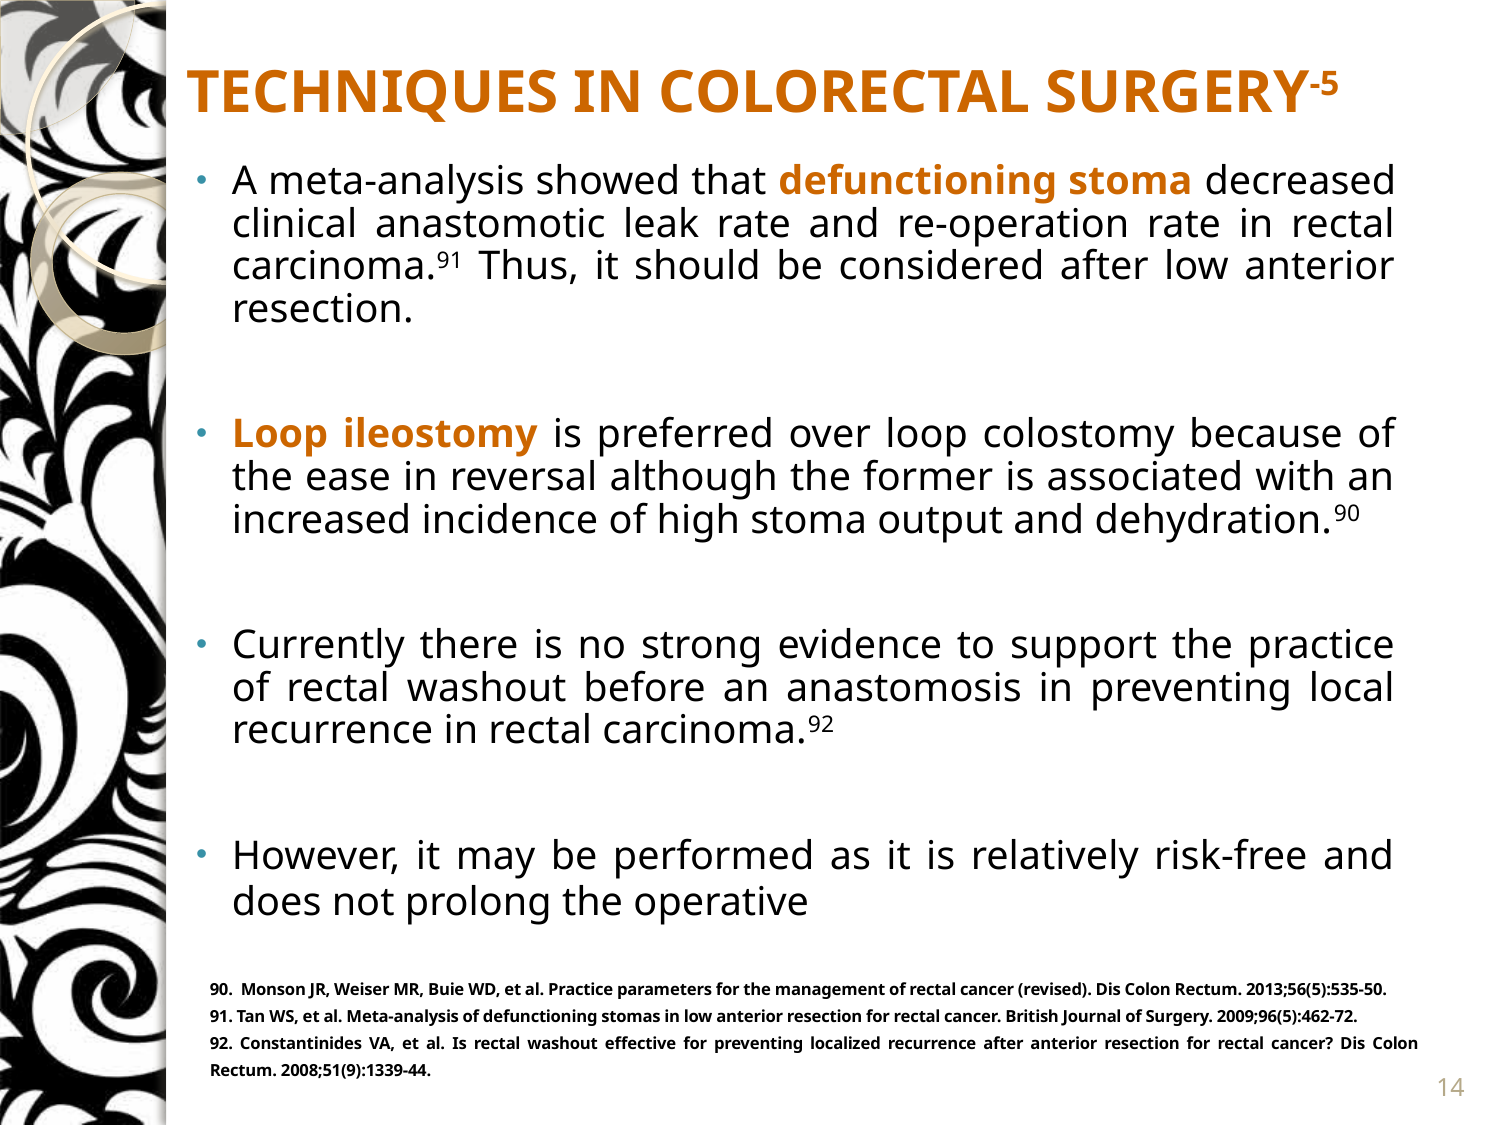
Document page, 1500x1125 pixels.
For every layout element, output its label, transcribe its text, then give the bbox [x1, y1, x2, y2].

picture [136, 0, 164, 4]
list A meta-analysis showed that defunctioning stoma decreased clinical anastomotic leak rate and re-operation rate in rectal carcinoma.91 Thus, it should be considered after low anterior resection. Loop ileostomy is preferred over loop colostomy because of the ease in reversal although the former is associated with an increased incidence of high stoma output and dehydration.90 Currently there is no strong evidence to support the practice of rectal washout before an anastomosis in preventing local recurrence in rectal carcinoma.92 However, it may be performed as it is relatively risk-free and does not prolong the operative time. [181, 153, 1412, 941]
title TECHNIQUES IN COLORECTAL SURGERY-5 [171, 0, 1402, 183]
slide_number 14 [1413, 1034, 1488, 1113]
picture [62, 195, 160, 280]
picture [32, 13, 160, 207]
picture [0, 134, 166, 1125]
picture [53, 241, 160, 332]
text_box 90. Monson JR, Weiser MR, Buie WD, et al. Practice parameters for the management of rectal cancer (revised). Dis Colon Rectum. 2013;56(5):535-50. 91. Tan WS, et al. Meta-analysis of defunctioning stomas in low anterior resection for rectal cancer. British Journal of Surgery. 2009;96(5):462-72. 92. Constantinides VA, et al. Is rectal washout effective for preventing localized recurrence after anterior resection for rectal cancer? Dis Colon Rectum. 2008;51(9):1339-44. [194, 964, 1435, 1088]
